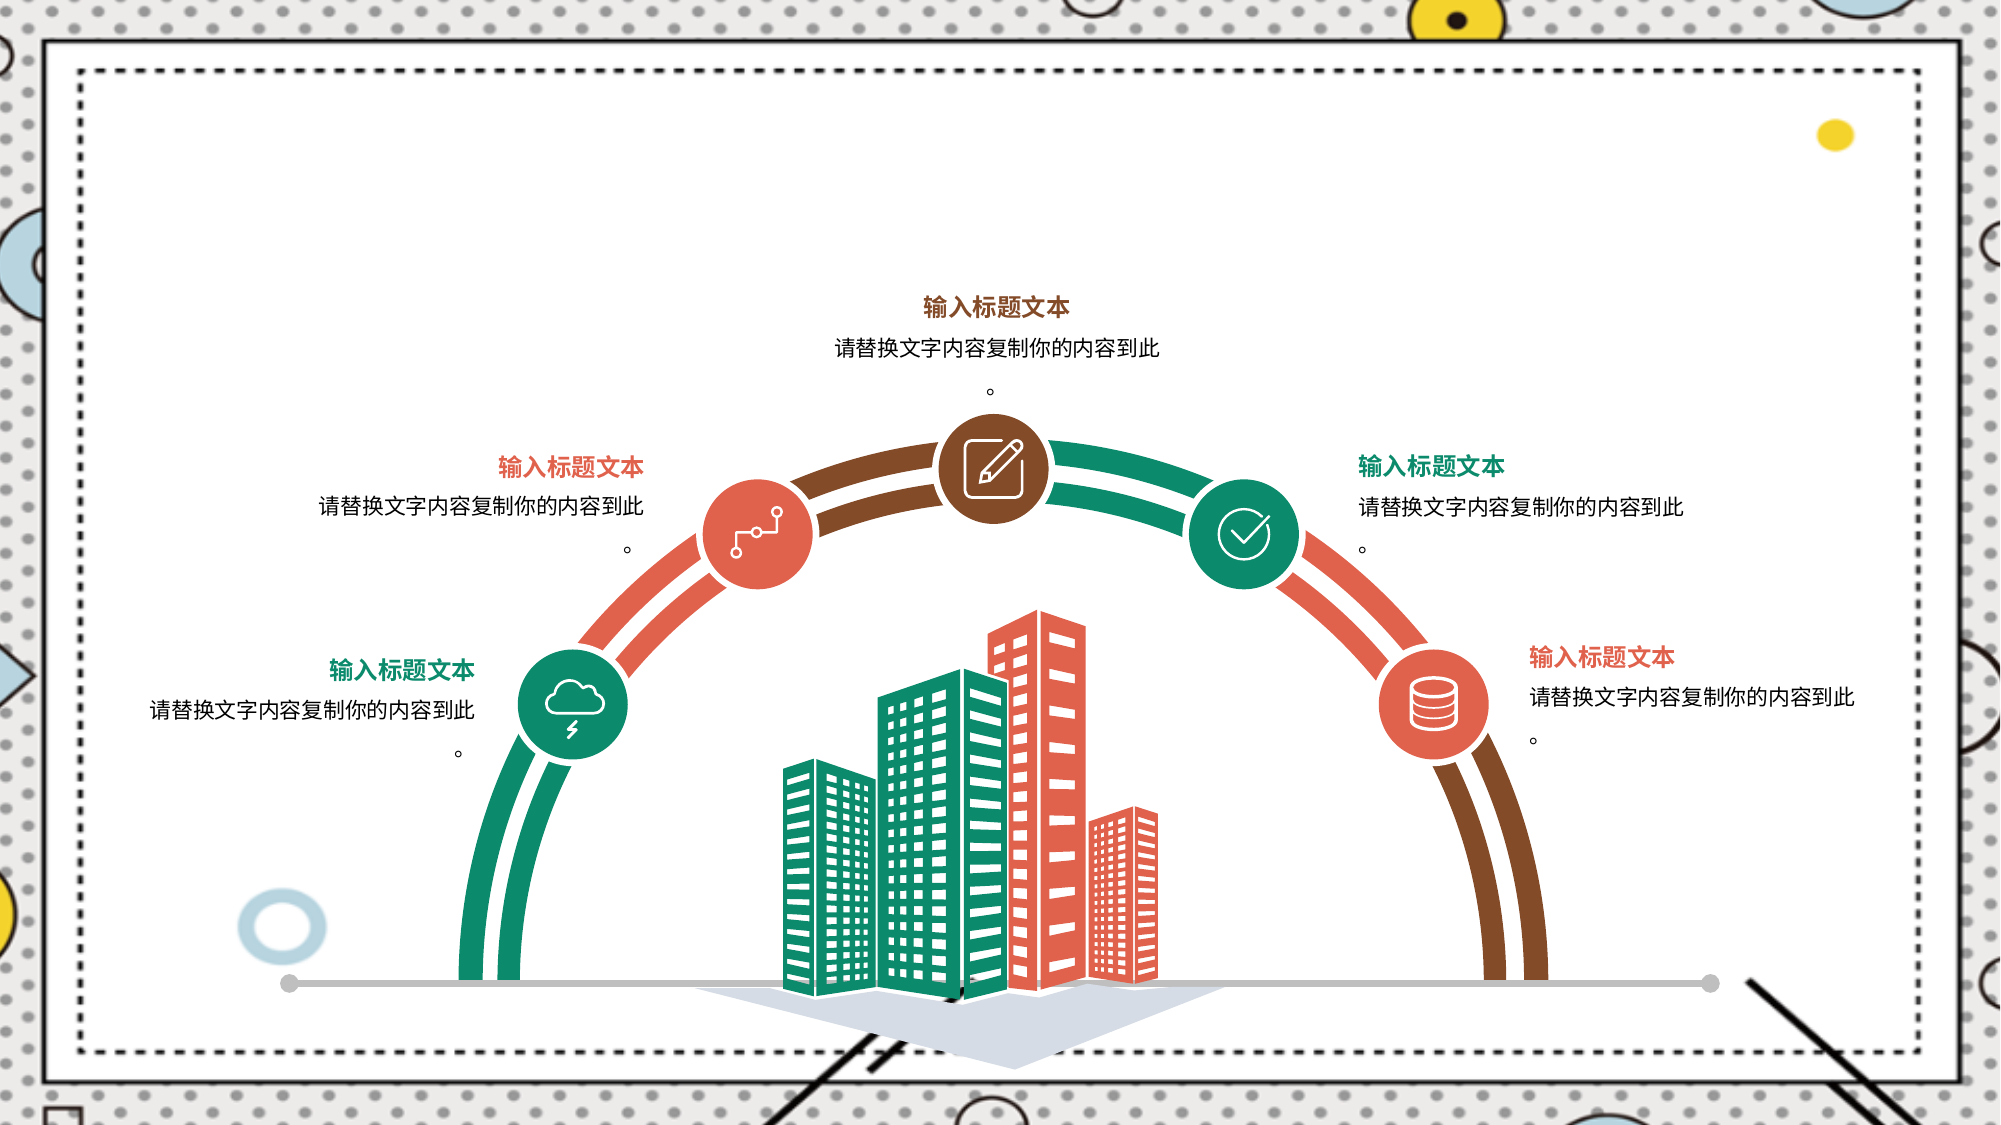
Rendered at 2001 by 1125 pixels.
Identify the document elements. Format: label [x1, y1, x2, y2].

text_box [1182, 439, 1727, 596]
text_box [1371, 630, 1898, 767]
text_box [289, 438, 1711, 1070]
text_box [300, 440, 820, 596]
text_box [131, 642, 635, 775]
text_box [817, 280, 1177, 532]
picture [0, 0, 2001, 1125]
